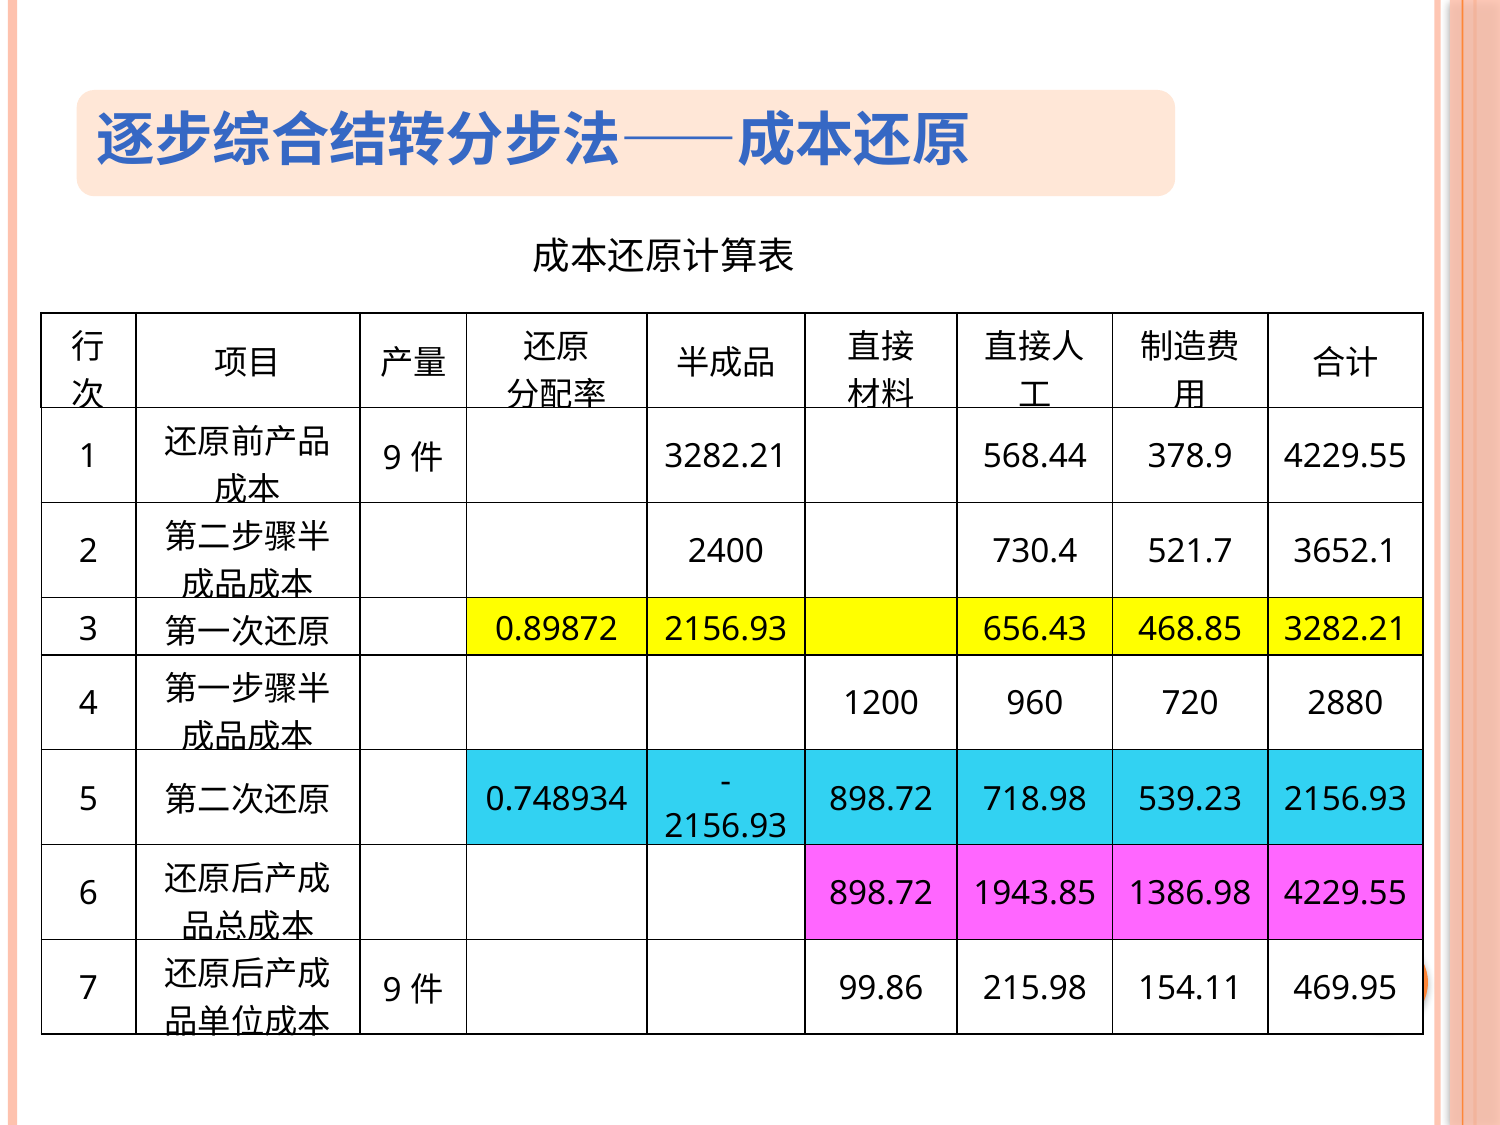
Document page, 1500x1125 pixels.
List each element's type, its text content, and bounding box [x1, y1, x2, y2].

table_cell 99.86 [806, 940, 956, 1033]
table_cell 9件 [361, 940, 466, 1033]
table_header 直接人工 [958, 314, 1112, 407]
table_cell 还原后产成品总成本 [137, 845, 359, 939]
table_cell 568.44 [958, 408, 1112, 502]
table_header 还原 分配率 [467, 314, 646, 407]
table_cell 2880 [1269, 656, 1422, 749]
table_cell 2400 [648, 503, 804, 597]
table_cell 0.748934 [467, 750, 646, 844]
table_cell 2156.93 [648, 598, 804, 654]
text_box 成本还原计算表 [480, 224, 828, 285]
table_cell 4 [42, 656, 135, 749]
table_cell 656.43 [958, 598, 1112, 654]
table_cell [467, 408, 646, 502]
table_cell 6 [42, 845, 135, 939]
text_box 逐步综合结转分步法——成本还原 [76, 89, 1176, 197]
table_cell 第二步骤半成品成本 [137, 503, 359, 597]
table_header 产量 [361, 314, 466, 407]
table_cell 718.98 [958, 750, 1112, 844]
table_cell [361, 656, 466, 749]
table_cell [648, 656, 804, 749]
table_header 行次 [42, 314, 135, 407]
table_cell 4229.55 [1269, 408, 1422, 502]
table_cell 539.23 [1113, 750, 1267, 844]
table_cell 1200 [806, 656, 956, 749]
table_cell 468.85 [1113, 598, 1267, 654]
table_cell 521.7 [1113, 503, 1267, 597]
table_cell [467, 656, 646, 749]
table_cell [361, 598, 466, 654]
table_cell [648, 845, 804, 939]
table_cell 3652.1 [1269, 503, 1422, 597]
table_cell 还原前产品成本 [137, 408, 359, 502]
table_header 直接 材料 [806, 314, 956, 407]
table_cell [806, 598, 956, 654]
table_cell 7 [42, 940, 135, 1033]
table_cell 1386.98 [1113, 845, 1267, 939]
table_cell 3282.21 [1269, 598, 1422, 654]
table_cell 154.11 [1113, 940, 1267, 1033]
table_cell 3 [42, 598, 135, 654]
table_cell 0.89872 [467, 598, 646, 654]
table_header 合计 [1269, 314, 1422, 407]
table_cell 898.72 [806, 750, 956, 844]
table_cell 9件 [361, 408, 466, 502]
table_cell [361, 845, 466, 939]
table_cell 4229.55 [1269, 845, 1422, 939]
table_cell 5 [42, 750, 135, 844]
table_cell [648, 940, 804, 1033]
table_header 制造费用 [1113, 314, 1267, 407]
table_header 半成品 [648, 314, 804, 407]
table_cell [467, 845, 646, 939]
table_cell 1943.85 [958, 845, 1112, 939]
table_cell [361, 503, 466, 597]
table_cell [806, 408, 956, 502]
table_cell 378.9 [1113, 408, 1267, 502]
table_cell -2156.93 [648, 750, 804, 844]
table_cell [467, 503, 646, 597]
table_cell 3282.21 [648, 408, 804, 502]
table_header 项目 [137, 314, 359, 407]
table_cell 2 [42, 503, 135, 597]
table_cell 第一步骤半成品成本 [137, 656, 359, 749]
table_cell [467, 940, 646, 1033]
table_cell 960 [958, 656, 1112, 749]
table_cell 第二次还原 [137, 750, 359, 844]
table_cell 215.98 [958, 940, 1112, 1033]
table_cell 469.95 [1269, 940, 1422, 1033]
table_cell 还原后产成品单位成本 [137, 940, 359, 1033]
table_cell [361, 750, 466, 844]
table_cell 第一次还原 [137, 598, 359, 654]
table_cell [806, 503, 956, 597]
table_cell 898.72 [806, 845, 956, 939]
table_cell 1 [42, 408, 135, 502]
table_cell 730.4 [958, 503, 1112, 597]
table_cell 2156.93 [1269, 750, 1422, 844]
table_cell 720 [1113, 656, 1267, 749]
